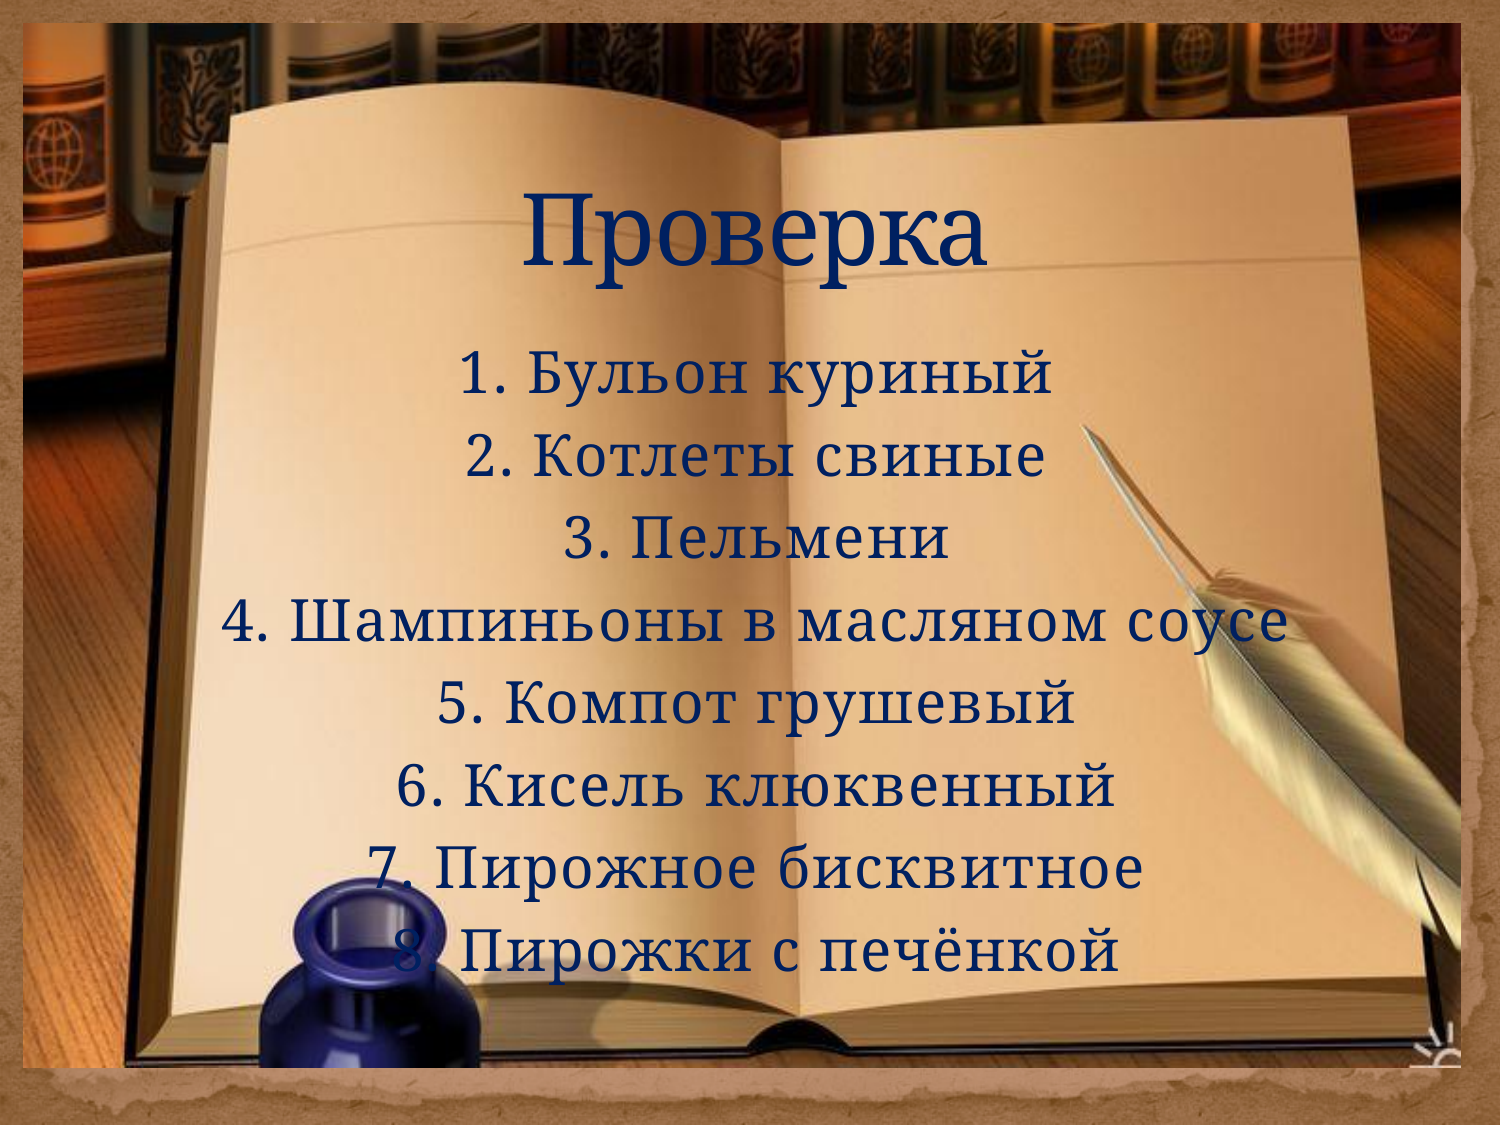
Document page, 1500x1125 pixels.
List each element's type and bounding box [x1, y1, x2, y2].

picture [23, 23, 1461, 1068]
